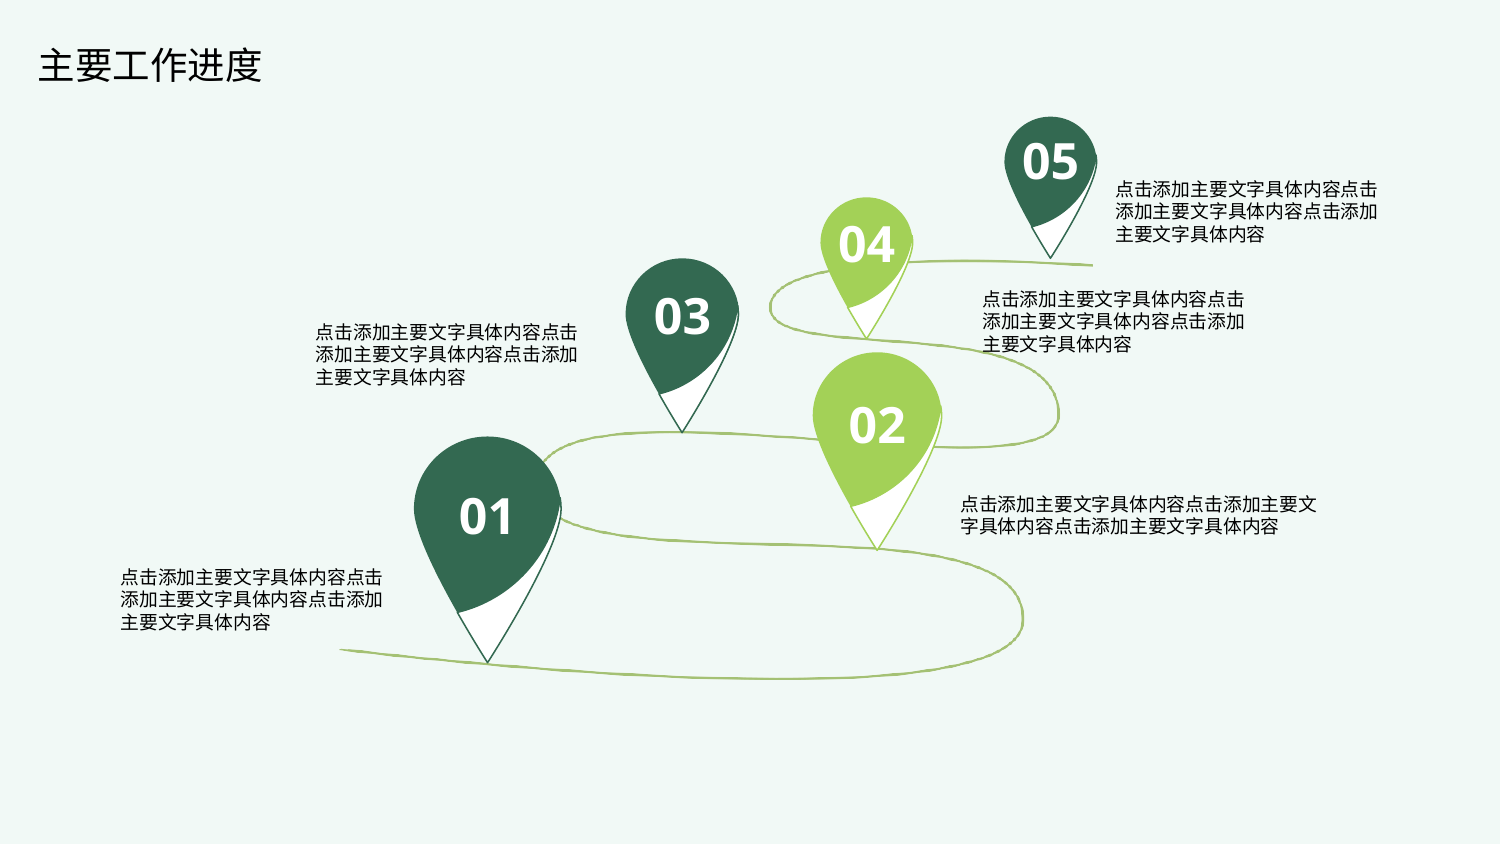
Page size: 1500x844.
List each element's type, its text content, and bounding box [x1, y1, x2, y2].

text_box 点击添加主要文字具体内容点击添加主要文字具体内容点击添加主要文字具体内容 [1093, 280, 1270, 385]
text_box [1004, 116, 1097, 259]
text_box 点击添加主要文字具体内容点击添加主要文字具体内容点击添加主要文字具体内容 [301, 313, 339, 418]
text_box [812, 352, 942, 551]
picture [339, 259, 1093, 680]
text_box 点击添加主要文字具体内容点击添加主要文字具体内容点击添加主要文字具体内容 [1100, 169, 1403, 275]
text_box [820, 197, 913, 339]
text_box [413, 436, 562, 663]
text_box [625, 258, 740, 433]
text_box 点击添加主要文字具体内容点击添加主要文字具体内容点击添加主要文字具体内容 [105, 557, 339, 663]
text_box 点击添加主要文字具体内容点击添加主要文字具体内容点击添加主要文字具体内容 [1093, 485, 1345, 568]
